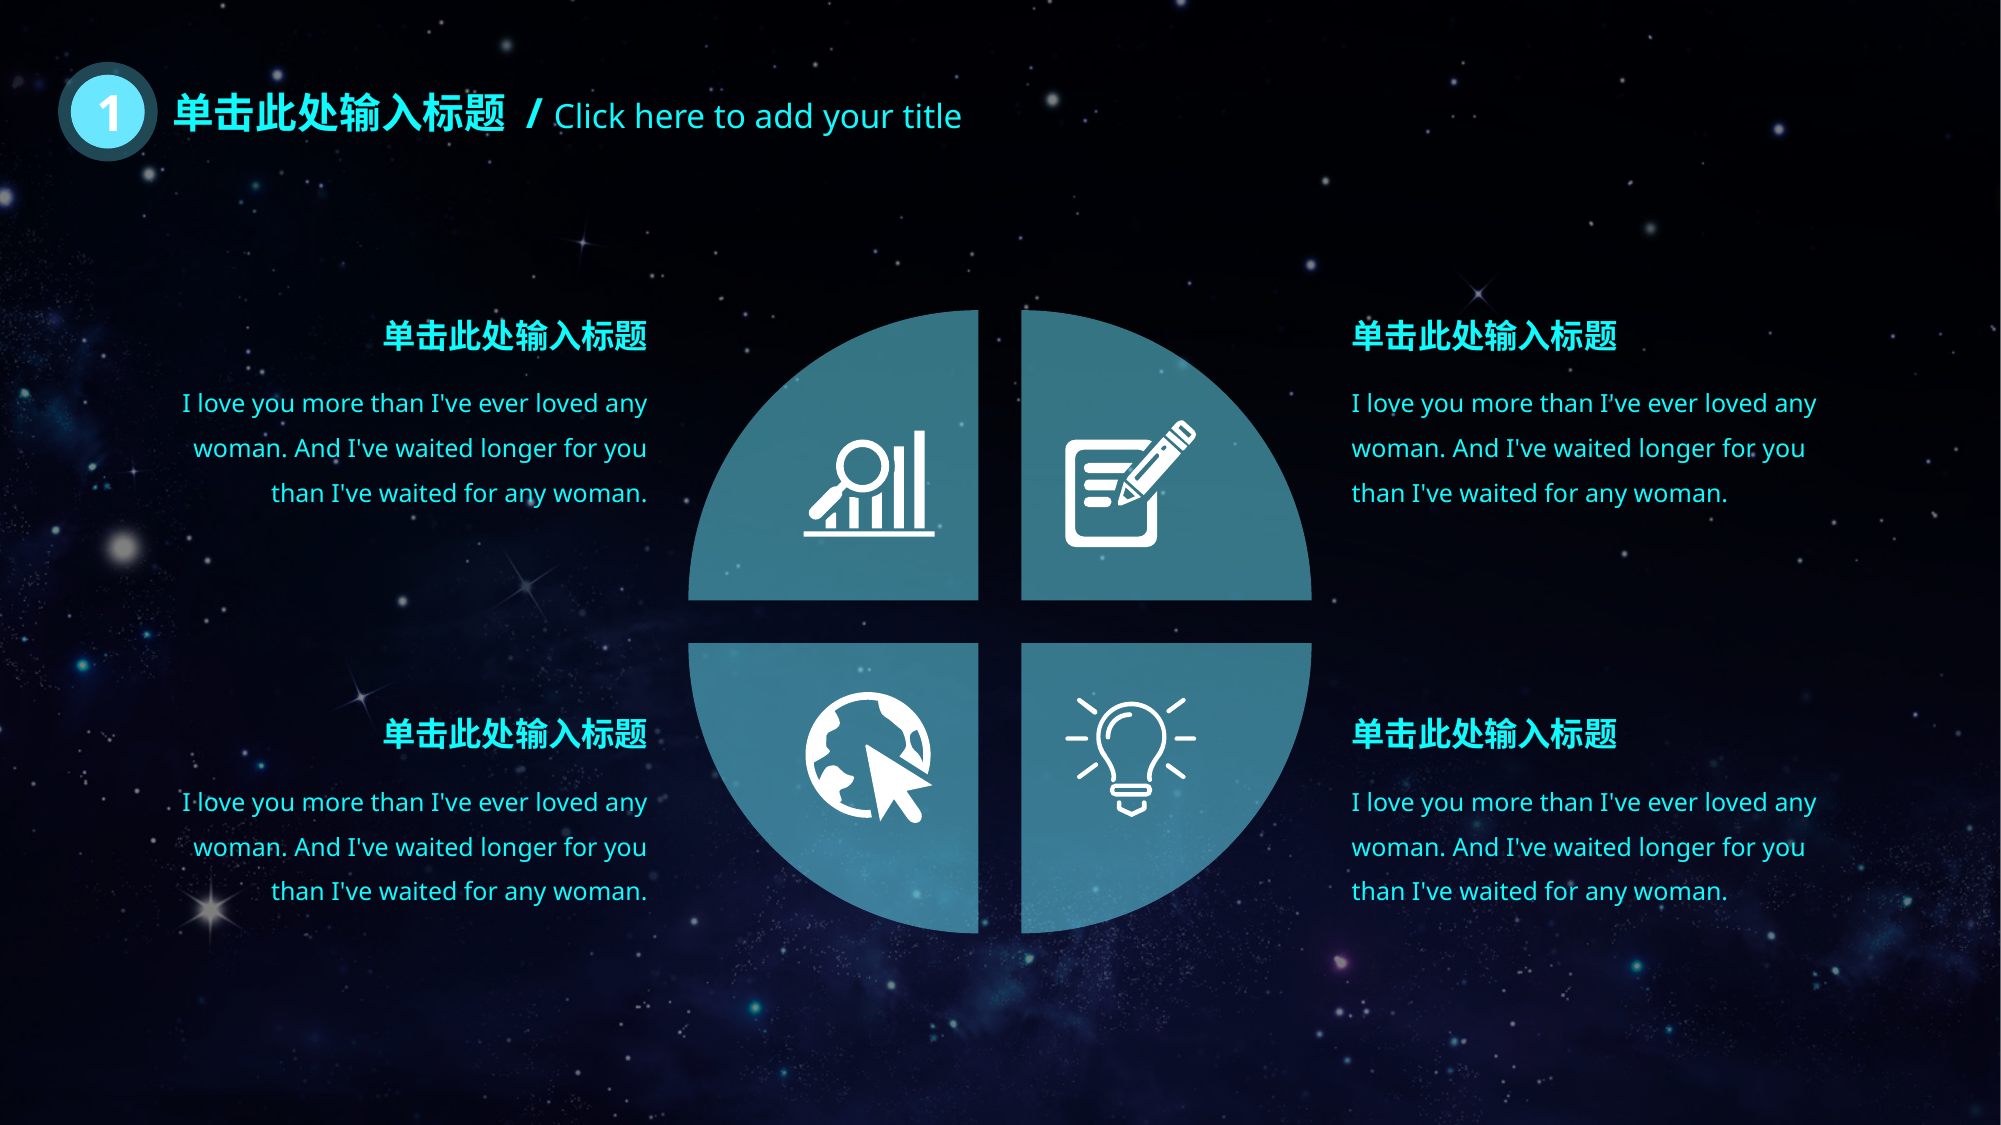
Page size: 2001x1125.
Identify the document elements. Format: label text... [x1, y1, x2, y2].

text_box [1336, 705, 1847, 916]
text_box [152, 307, 664, 517]
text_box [152, 705, 664, 916]
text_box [58, 61, 158, 162]
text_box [688, 310, 1312, 934]
picture [0, 0, 2001, 1125]
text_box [1336, 307, 1847, 517]
text_box 单击此处输入标题 / Click here to add your title [158, 78, 1017, 144]
